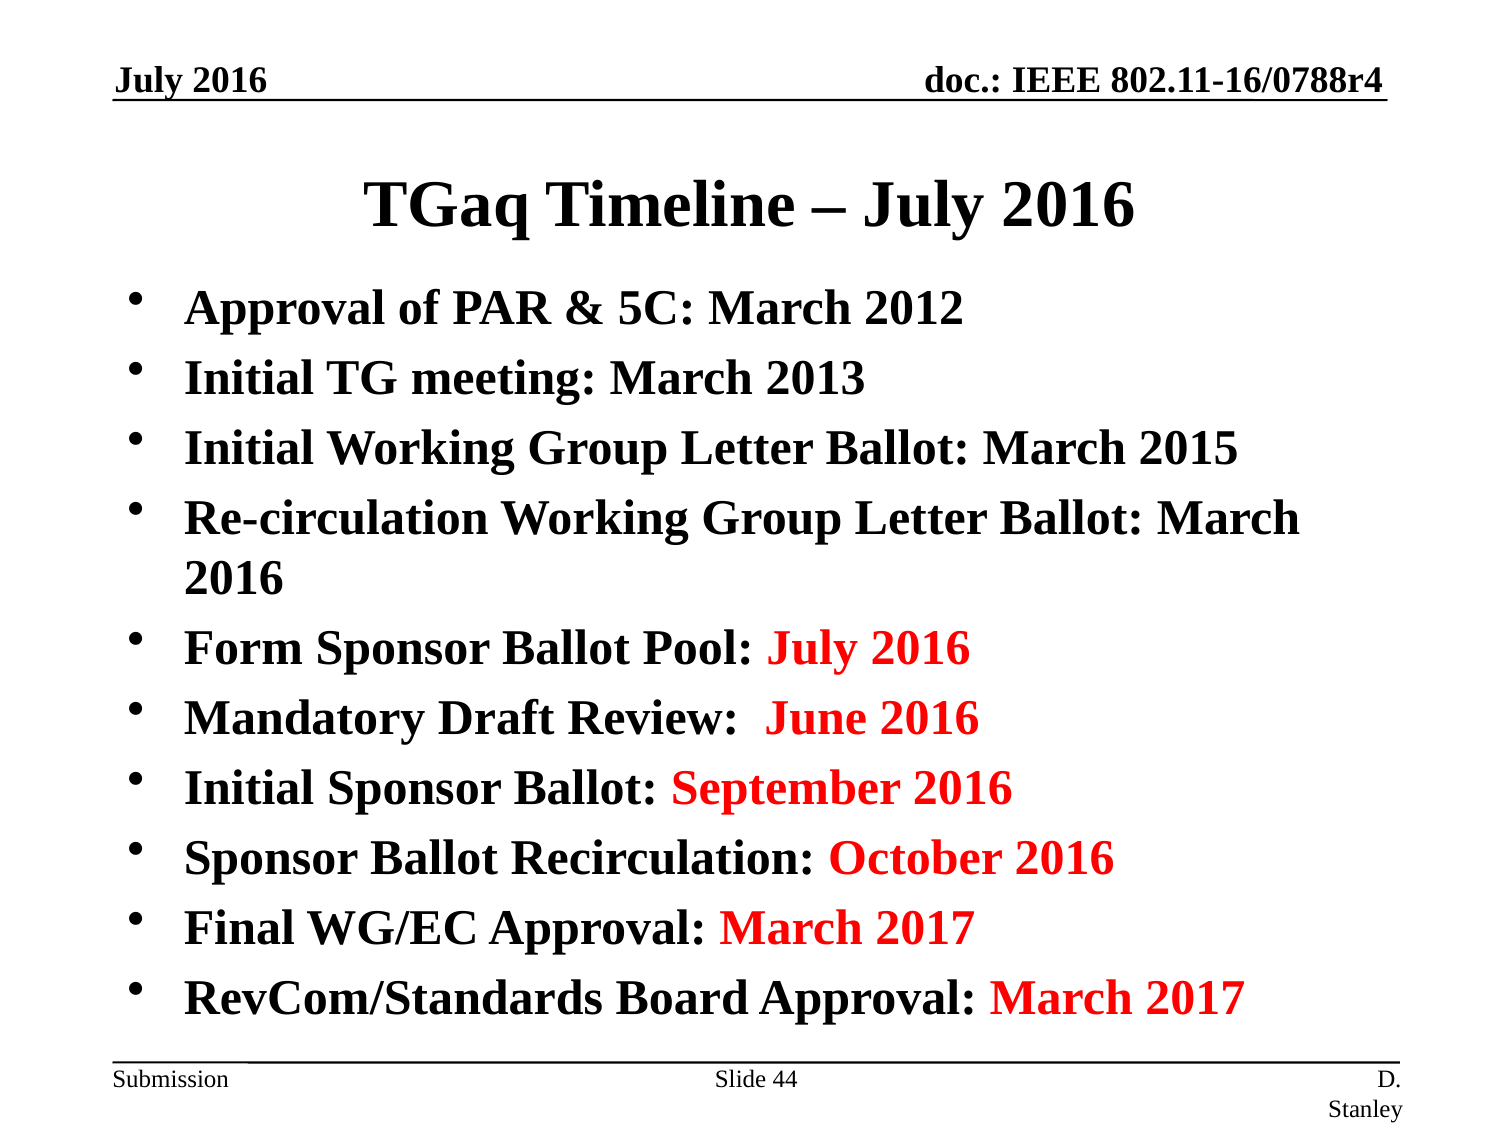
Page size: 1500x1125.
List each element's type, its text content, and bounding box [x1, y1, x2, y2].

list Approval of PAR & 5C: March 2012 Initial TG meeting: March 2013 Initial Working Group Letter Ballot: March 2015 Re-circulation Working Group Letter Ballot: March 2016 Form Sponsor Ballot Pool: July 2016 Mandatory Draft Review: June 2016 Initial Sponsor Ballot: September 2016 Sponsor Ballot Recirculation: October 2016 Final WG/EC Approval: March 2017 RevCom/Standards Board Approval: March 2017 [112, 267, 1388, 1039]
title TGaq Timeline – July 2016 [112, 112, 1388, 267]
slide_number Slide 44 [712, 1061, 800, 1093]
footer D. Stanley, HP Enterprise [1324, 1061, 1402, 1093]
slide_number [114, 54, 374, 101]
